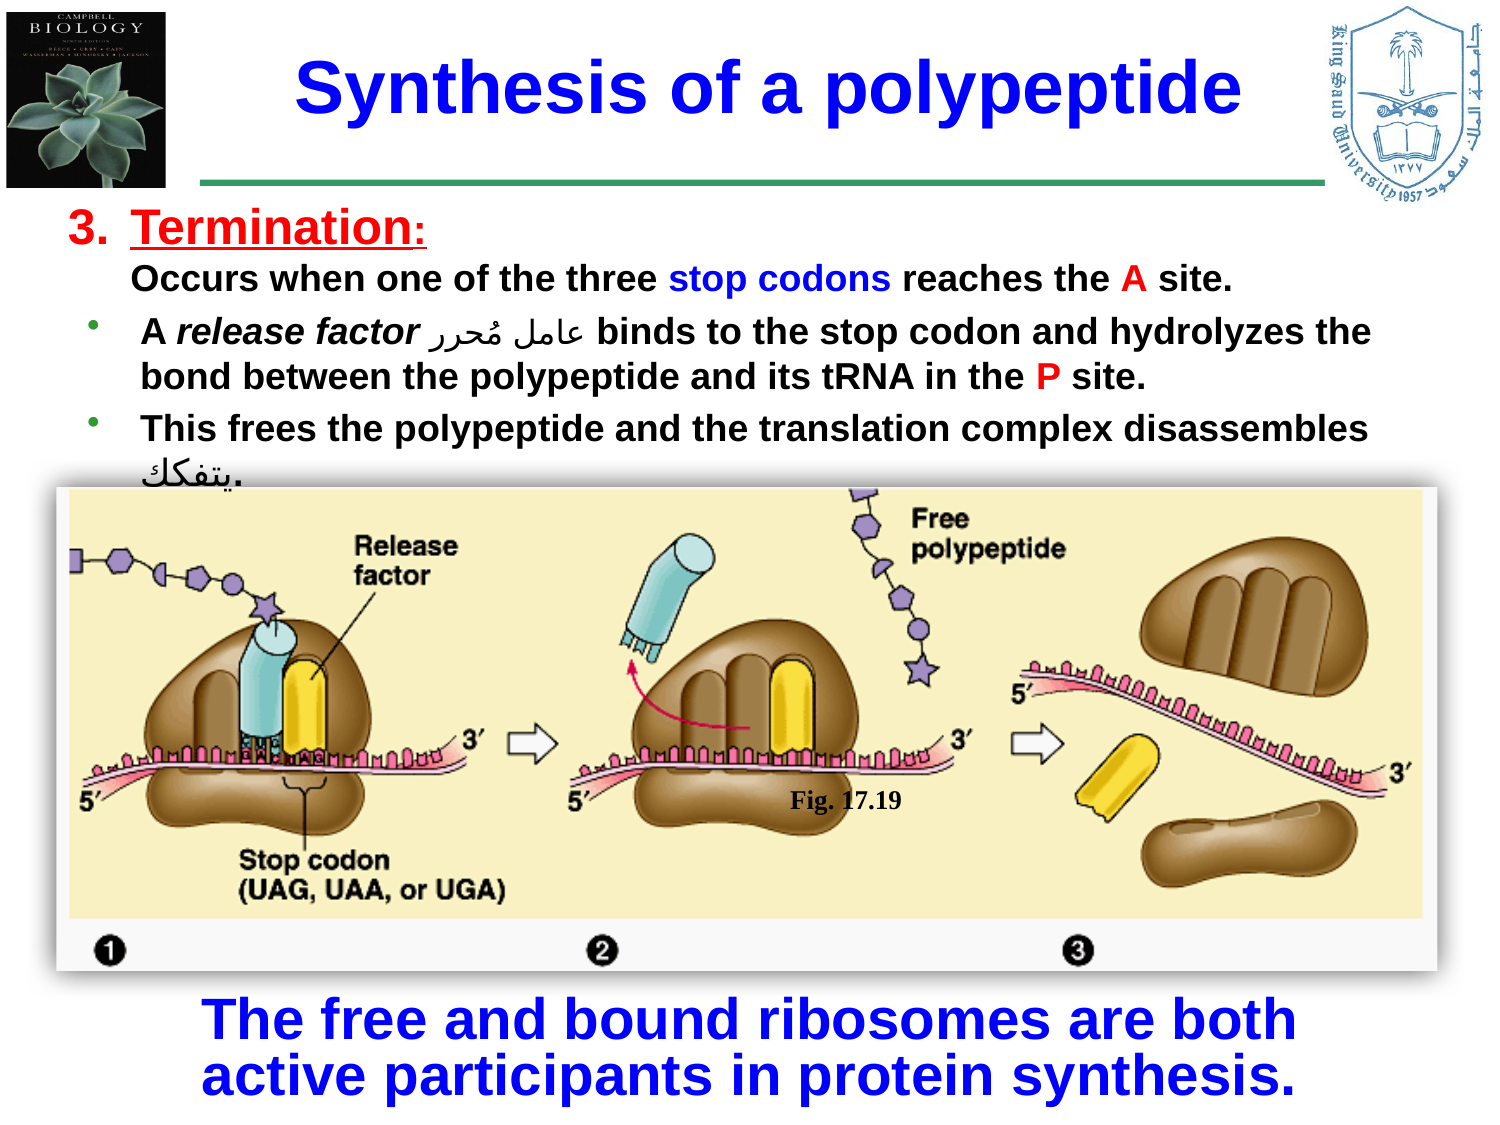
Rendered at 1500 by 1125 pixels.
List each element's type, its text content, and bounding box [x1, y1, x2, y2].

text_box The free and bound ribosomes are both active participants in protein synthesis. [112, 987, 1388, 1115]
picture [56, 487, 1438, 971]
list Termination: Occurs when one of the three stop codons reaches the A site. A release factor عامل مُحرر binds to the stop codon and hydrolyzes the bond between the polypeptide and its tRNA in the P site. This frees the polypeptide and the translation complex disassembles يتفكك. [50, 216, 1475, 840]
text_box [5, 0, 1488, 209]
